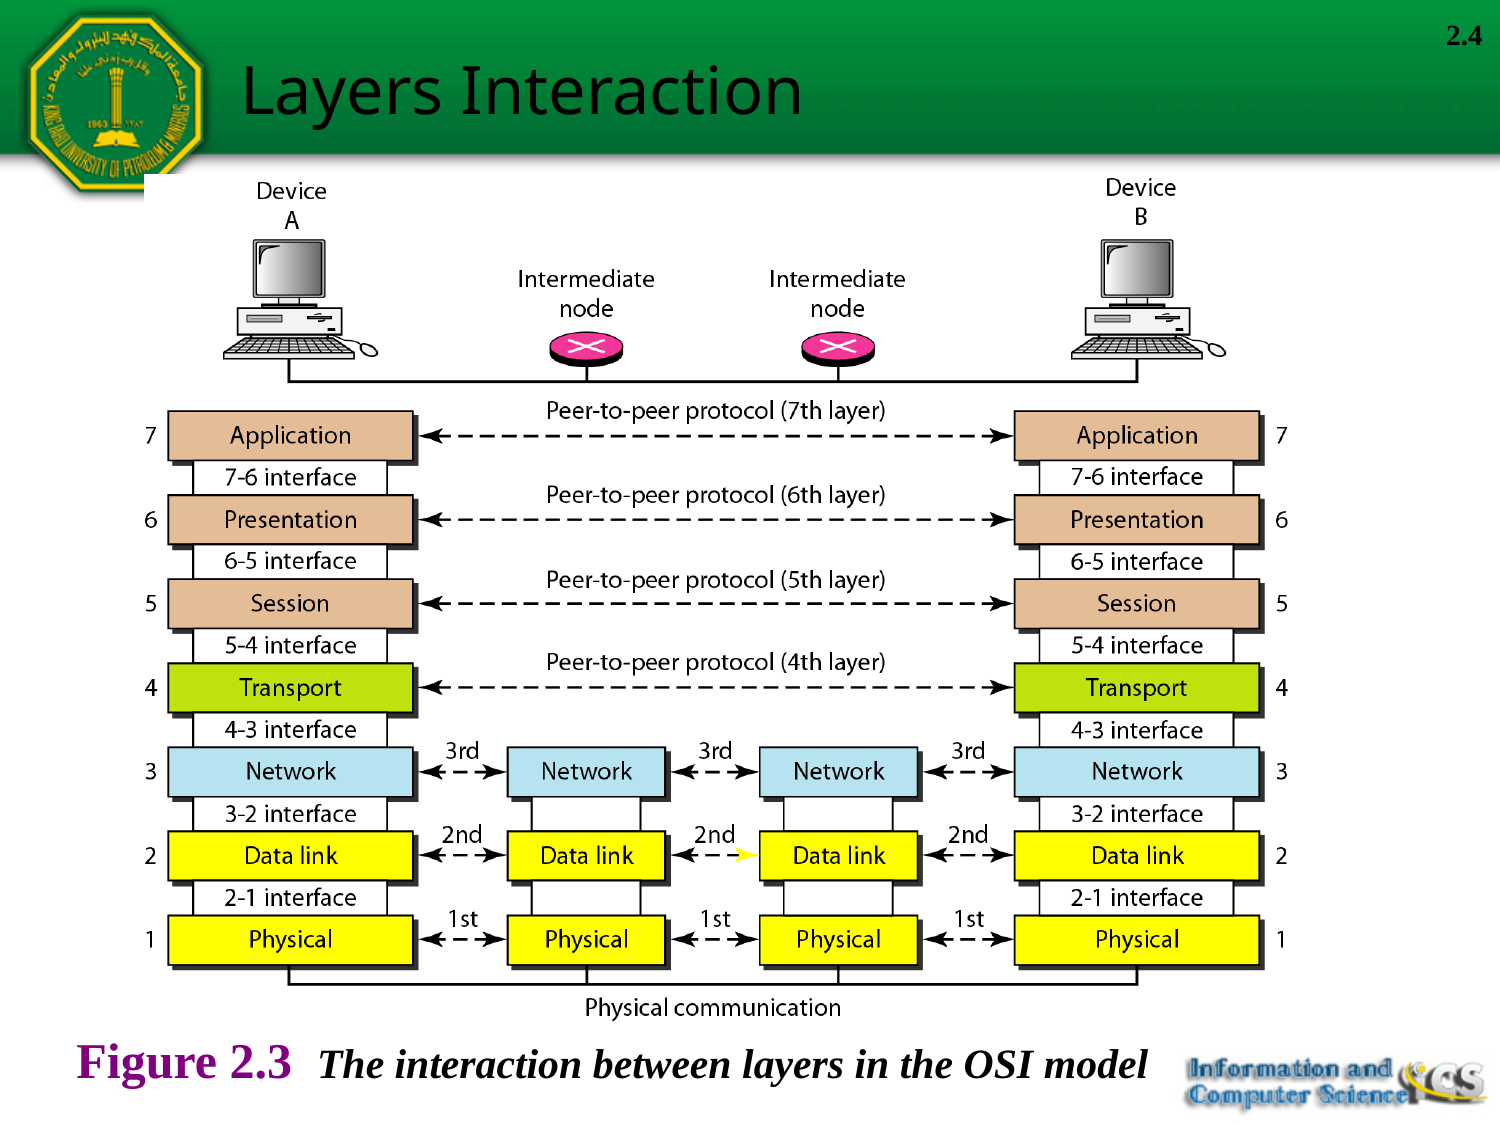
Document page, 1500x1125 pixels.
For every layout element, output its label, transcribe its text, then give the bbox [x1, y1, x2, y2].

slide_number 2.4 [1425, 4, 1498, 65]
text_box Figure 2.3 The interaction between layers in the OSI model [61, 1021, 1164, 1097]
title Layers Interaction [225, 24, 1475, 150]
picture [0, 0, 1500, 1125]
